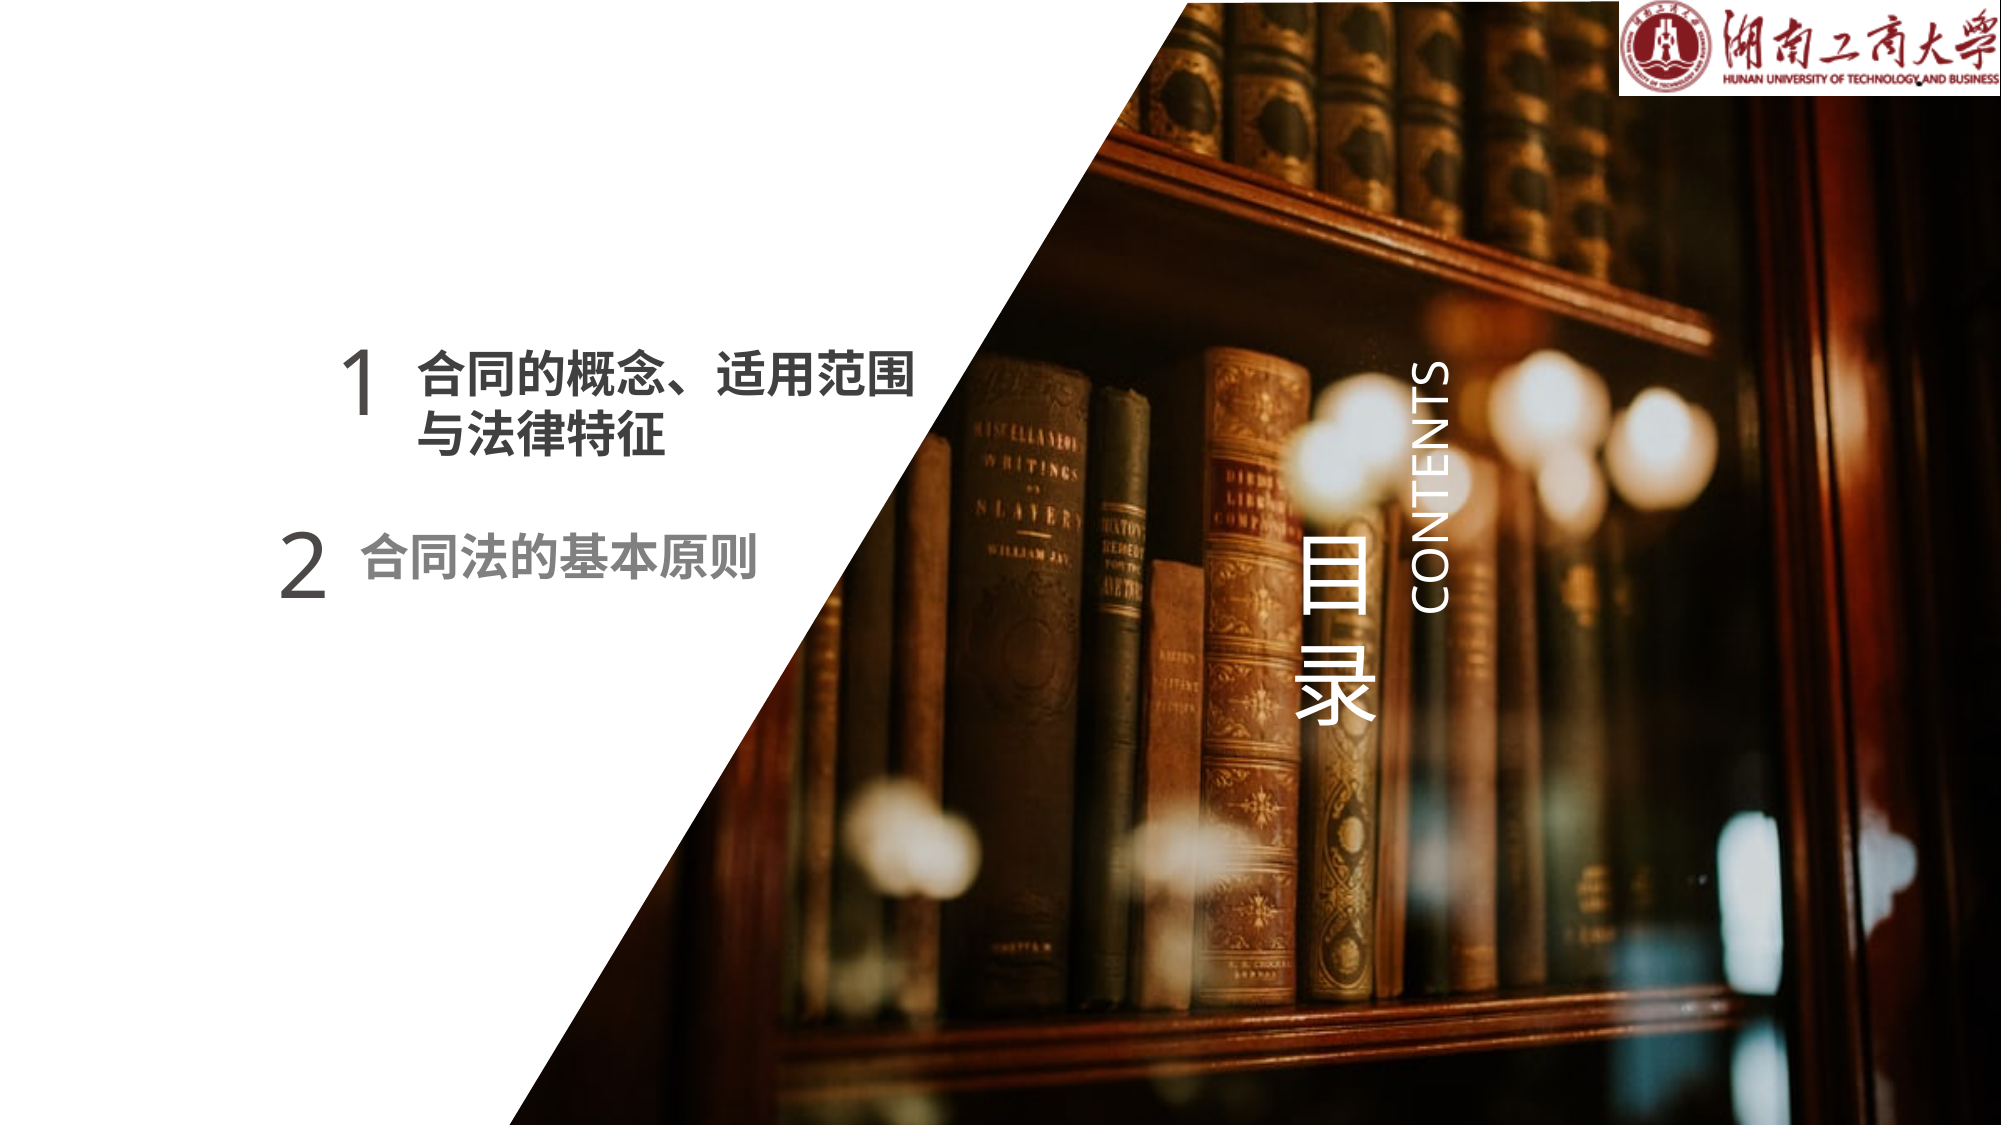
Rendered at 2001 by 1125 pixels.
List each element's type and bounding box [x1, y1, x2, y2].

text_box [508, 0, 2000, 1125]
text_box [1274, 336, 1467, 747]
text_box [313, 316, 941, 472]
picture [1619, 0, 2000, 96]
text_box [256, 499, 859, 626]
